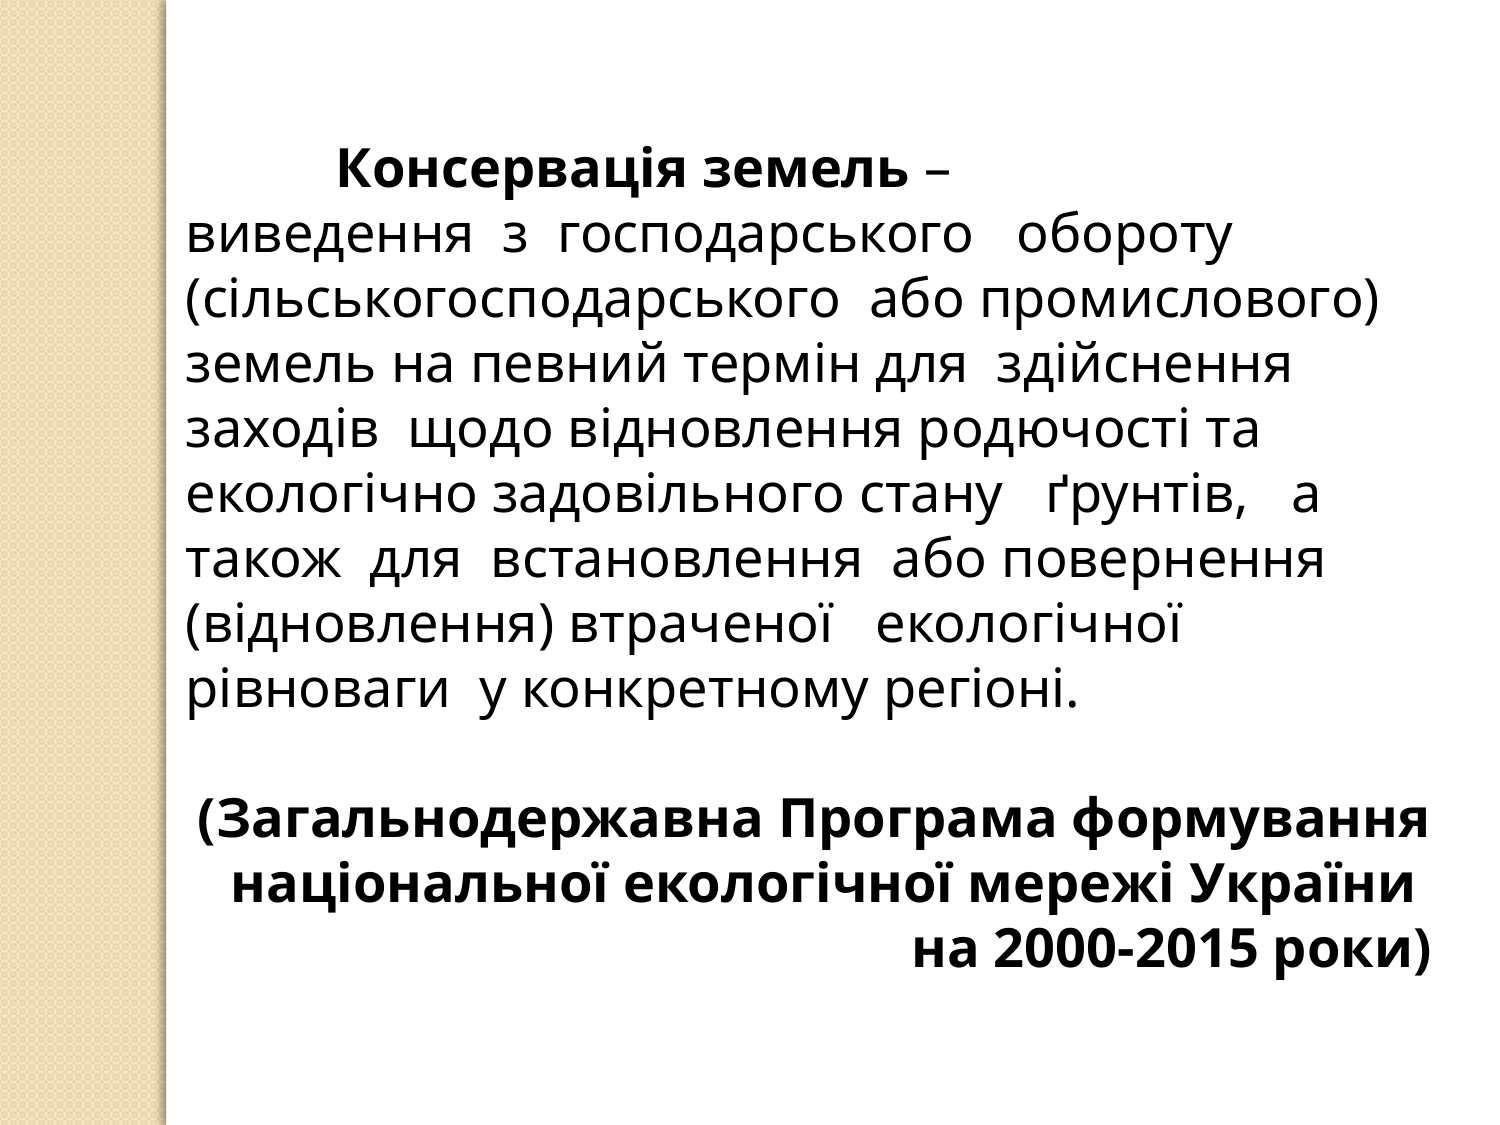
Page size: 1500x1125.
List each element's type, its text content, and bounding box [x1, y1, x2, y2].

text_box Консервація земель – виведення з господарського обороту (сільськогосподарського або промислового) земель на певний термін для здійснення заходів щодо відновлення родючості та екологічно задовільного стану ґрунтів, а також для встановлення або повернення (відновлення) втраченої екологічної рівноваги у конкретному регіоні. (Загальнодержавна Програма формування національної екологічної мережі України на 2000-2015 роки) [171, 66, 1447, 986]
